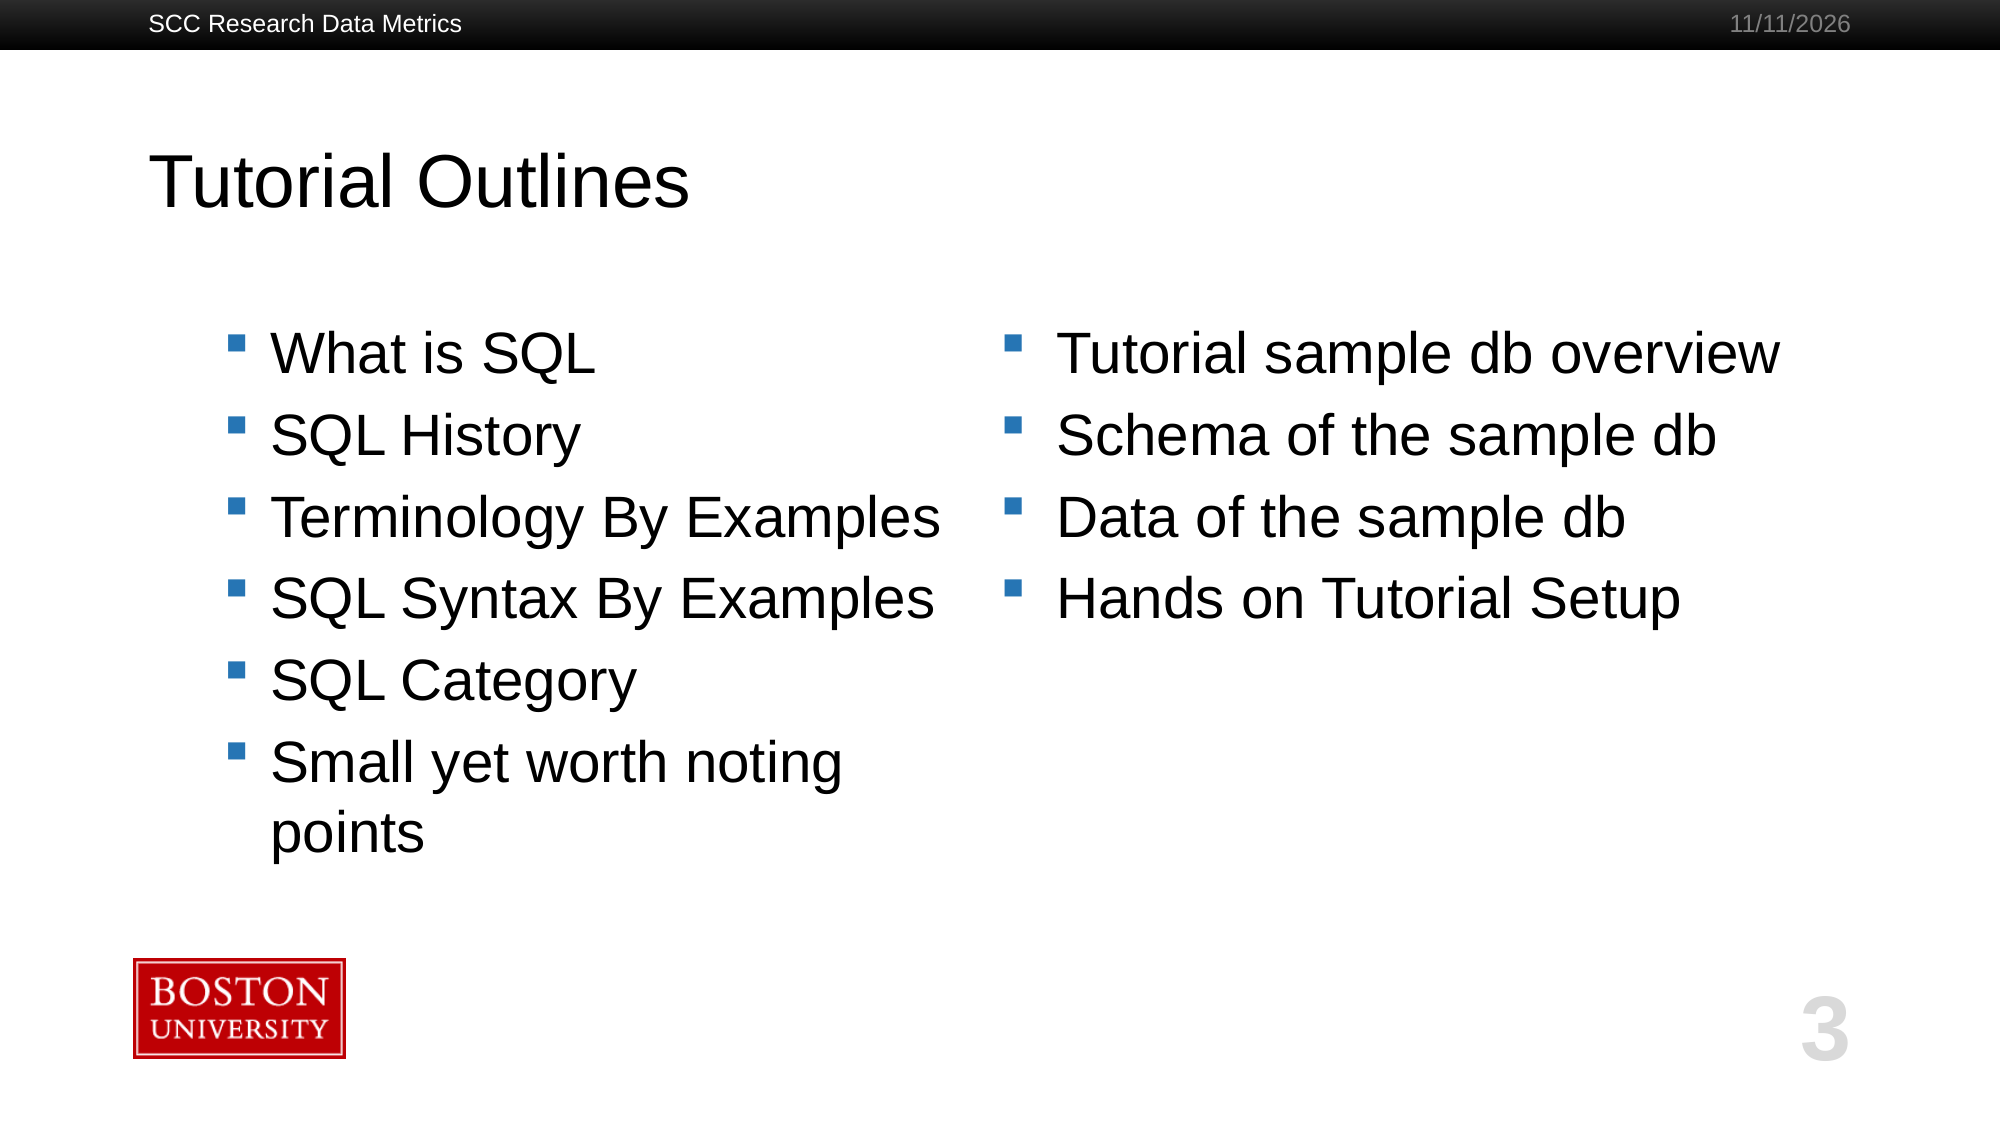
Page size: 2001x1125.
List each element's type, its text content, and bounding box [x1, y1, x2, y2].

list What is SQL SQL History Terminology By Examples SQL Syntax By Examples SQL Category Small yet worth noting points Tutorial sample db overview Schema of the sample db Data of the sample db Hands on Tutorial Setup [133, 308, 1867, 946]
picture [133, 958, 346, 1059]
slide_number 3 [1549, 968, 1867, 1082]
title Tutorial Outlines [133, 125, 1867, 238]
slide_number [1449, 0, 1867, 51]
footer SCC Research Data Metrics [133, 0, 1251, 51]
